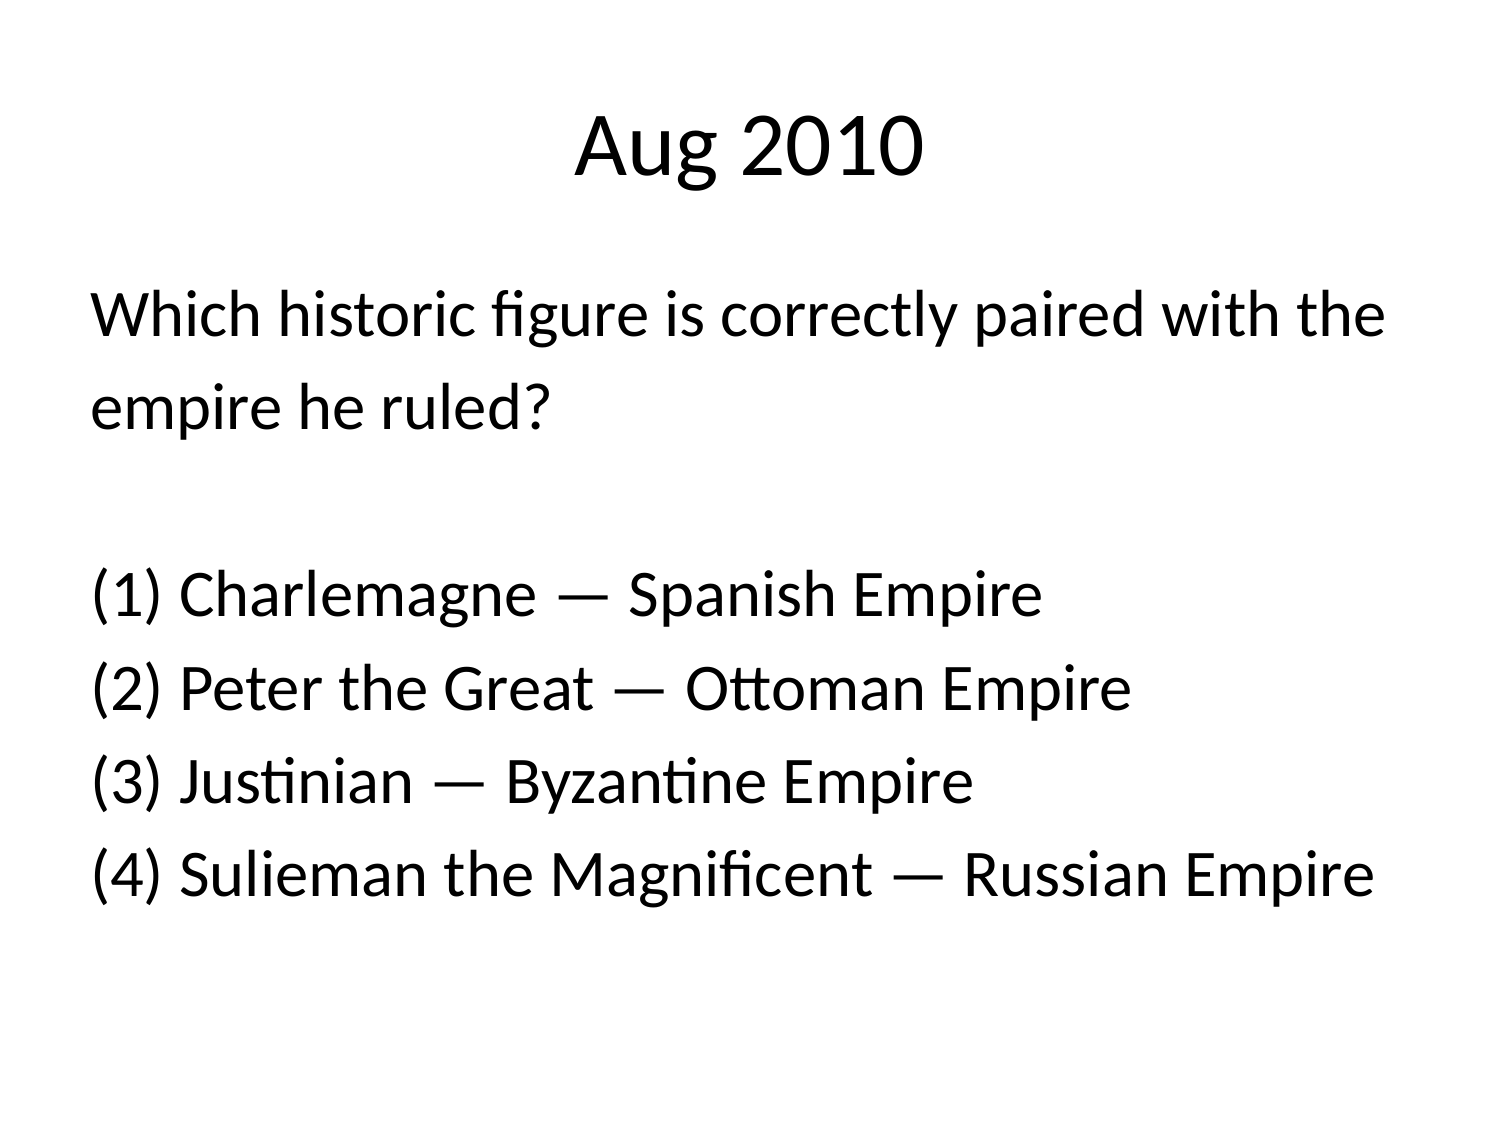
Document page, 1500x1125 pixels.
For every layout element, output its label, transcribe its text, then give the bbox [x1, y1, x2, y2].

title Aug 2010 [75, 45, 1425, 233]
list Which historic figure is correctly paired with the empire he ruled? (1) Charlemagne — Spanish Empire (2) Peter the Great — Ottoman Empire (3) Justinian — Byzantine Empire (4) Sulieman the Magnificent — Russian Empire [75, 262, 1425, 1005]
